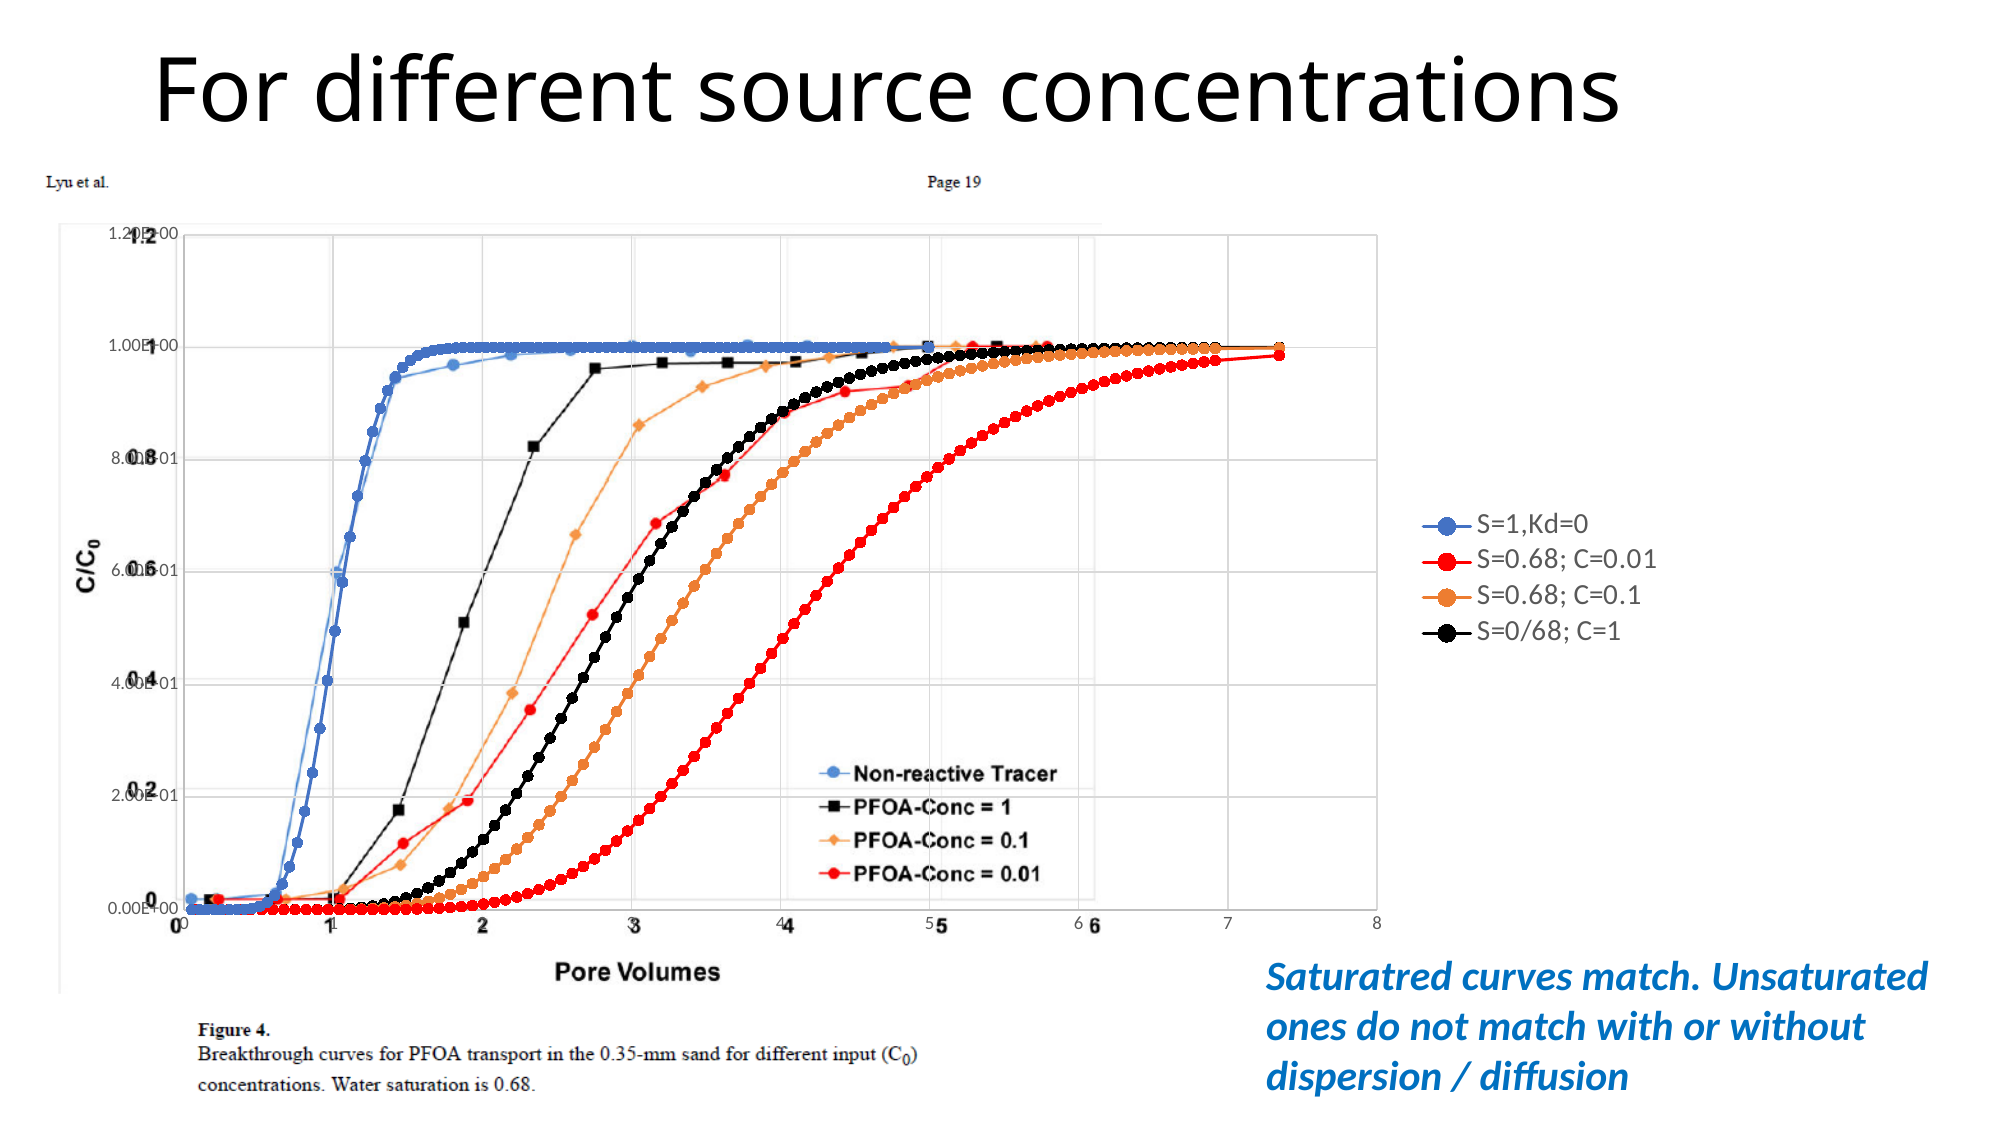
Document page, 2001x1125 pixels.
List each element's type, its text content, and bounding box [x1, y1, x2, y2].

title For different source concentrations [137, 37, 1863, 149]
chart [75, 210, 1681, 950]
text_box Saturatred curves match. Unsaturated ones do not match with or without dispersion / diffusion [1251, 941, 1962, 1107]
picture [37, 162, 1102, 1100]
